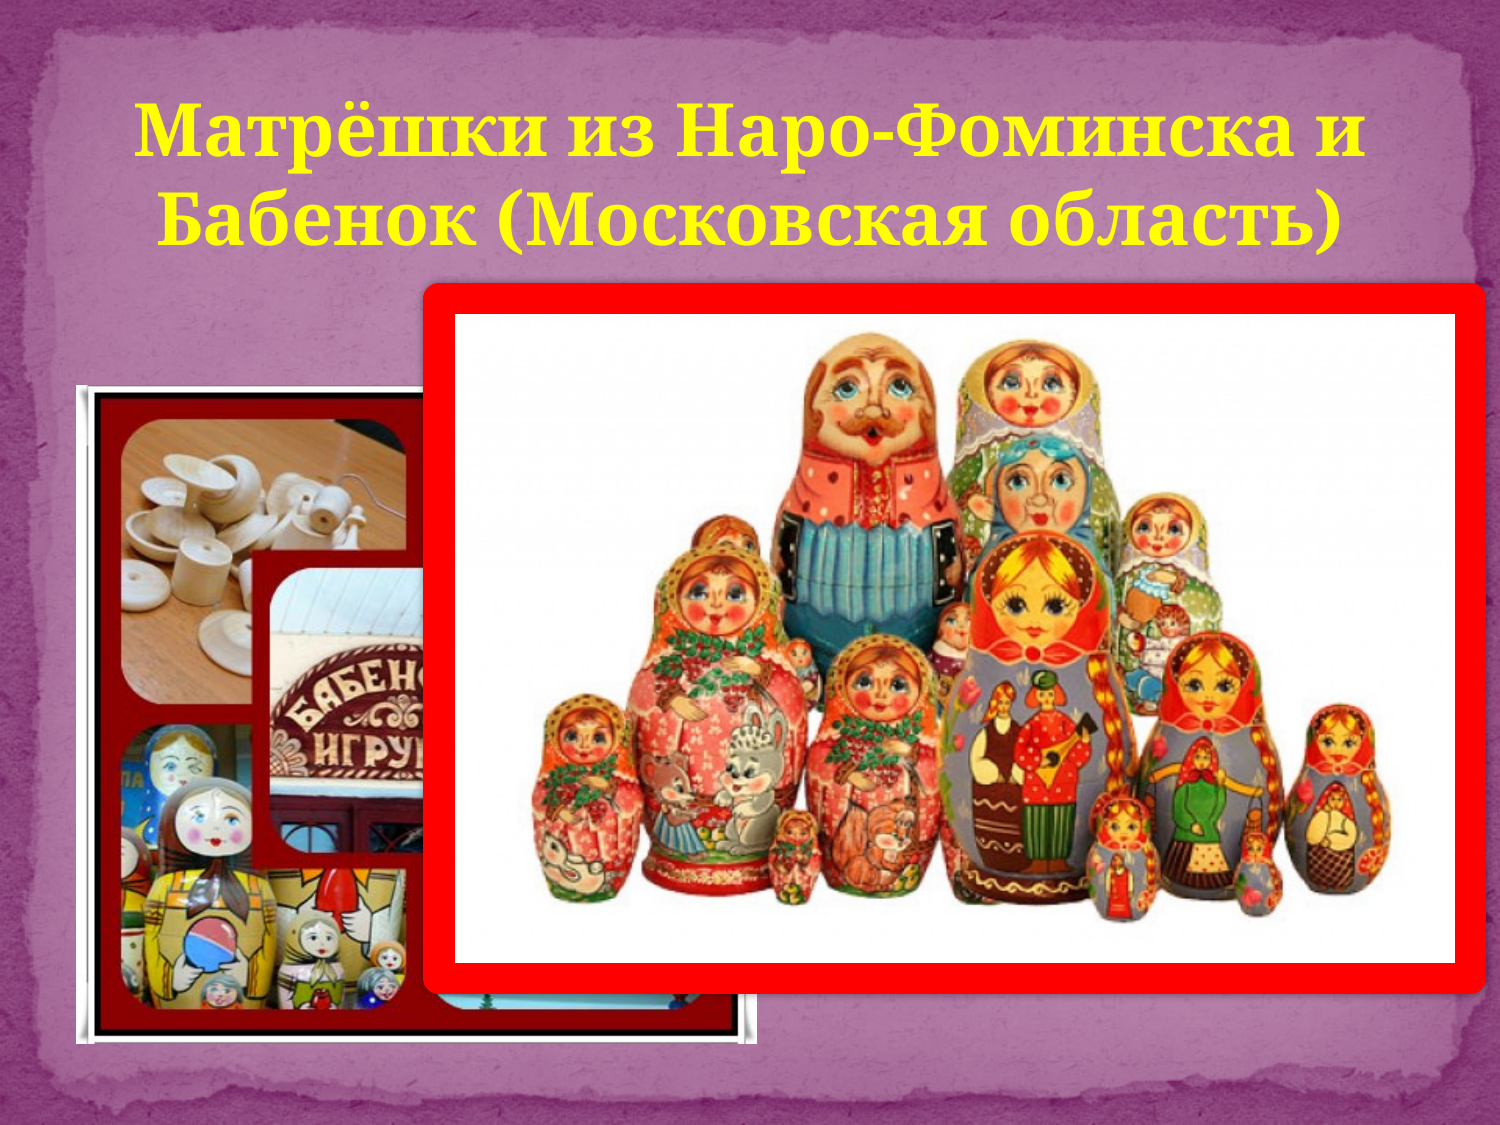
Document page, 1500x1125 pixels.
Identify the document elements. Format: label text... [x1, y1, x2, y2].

title Матрёшки из Наро-Фоминска и Бабенок (Московская область) [74, 24, 1425, 268]
picture [76, 314, 1455, 1044]
